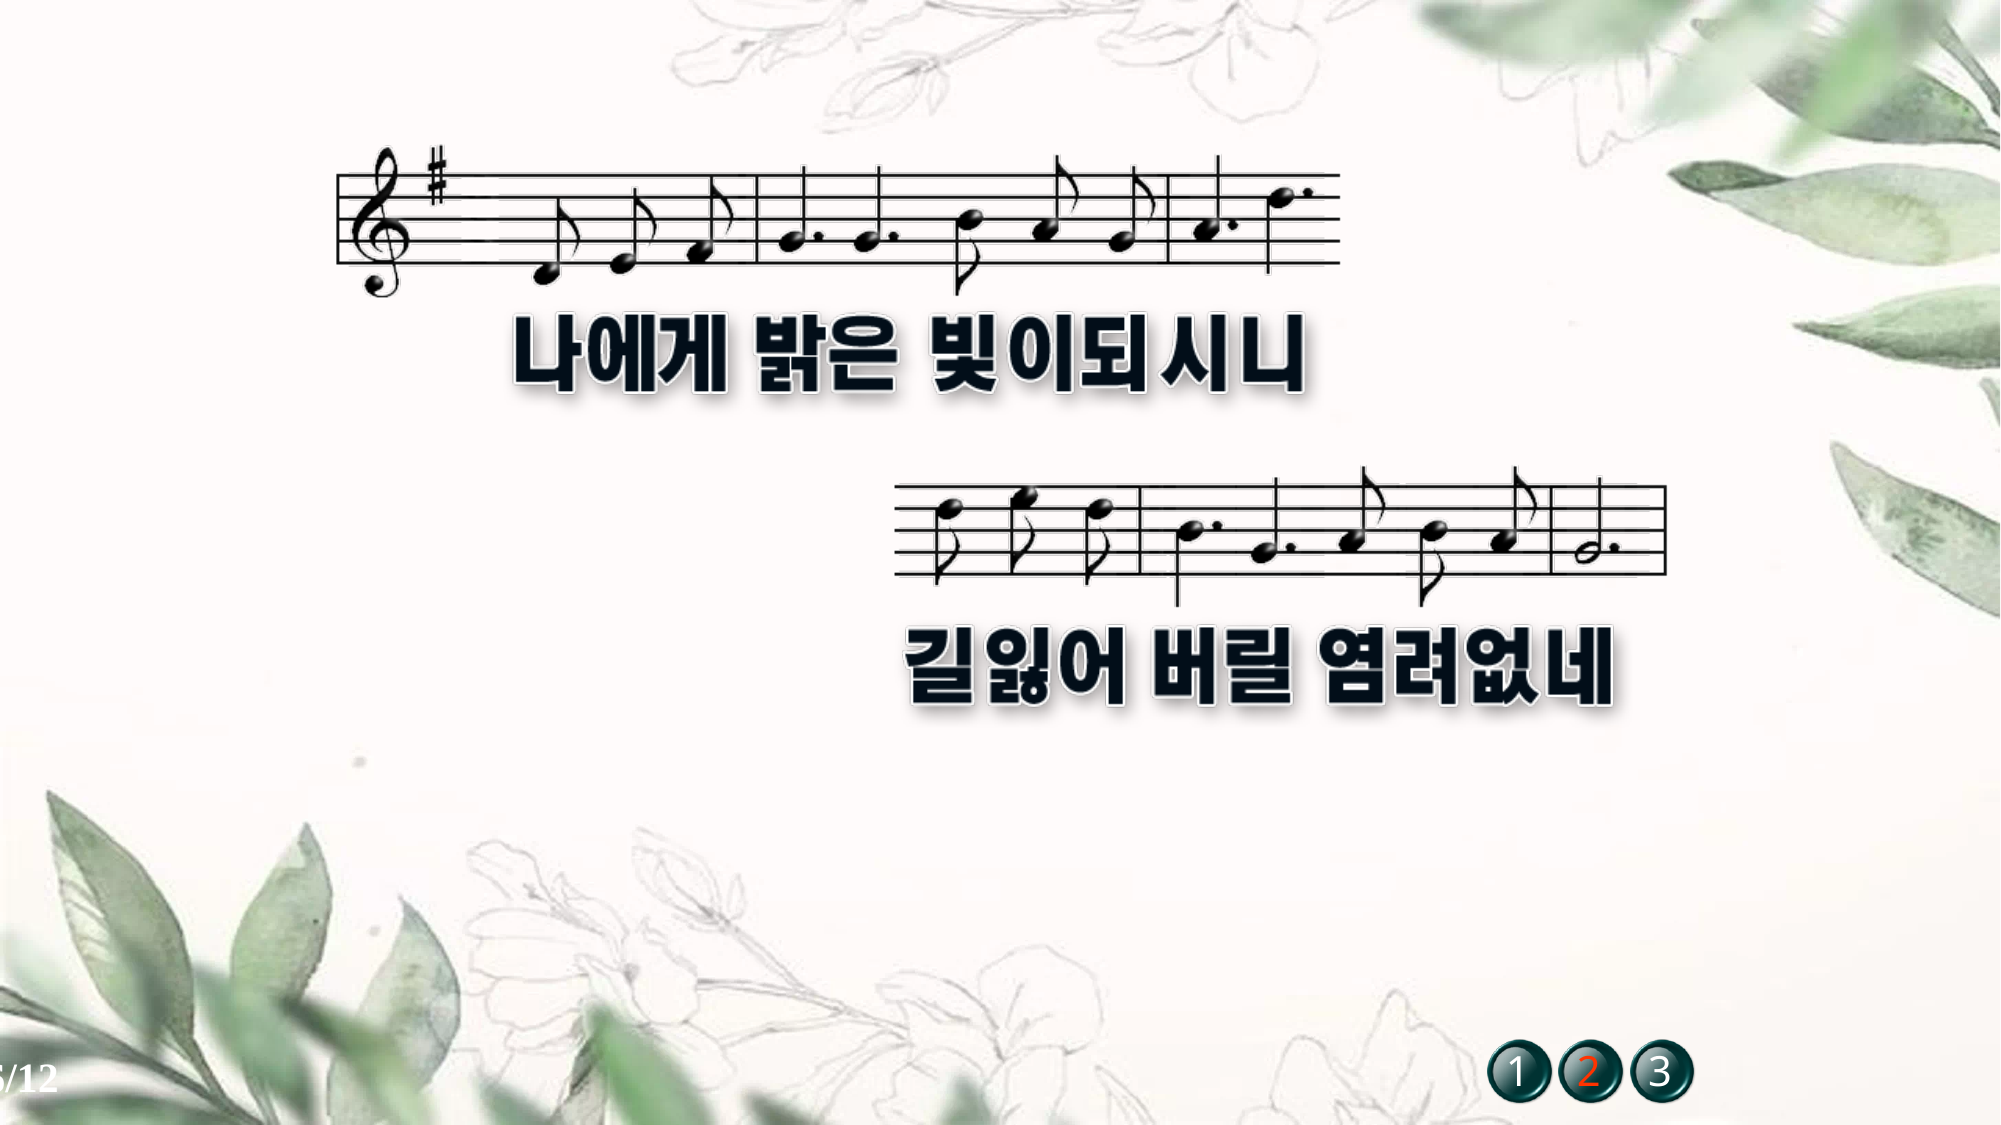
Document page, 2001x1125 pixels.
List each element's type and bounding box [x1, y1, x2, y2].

picture [0, 0, 2001, 1125]
text_box [1555, 1035, 1626, 1106]
text_box [1484, 1035, 1555, 1106]
text_box [1627, 1035, 1697, 1106]
